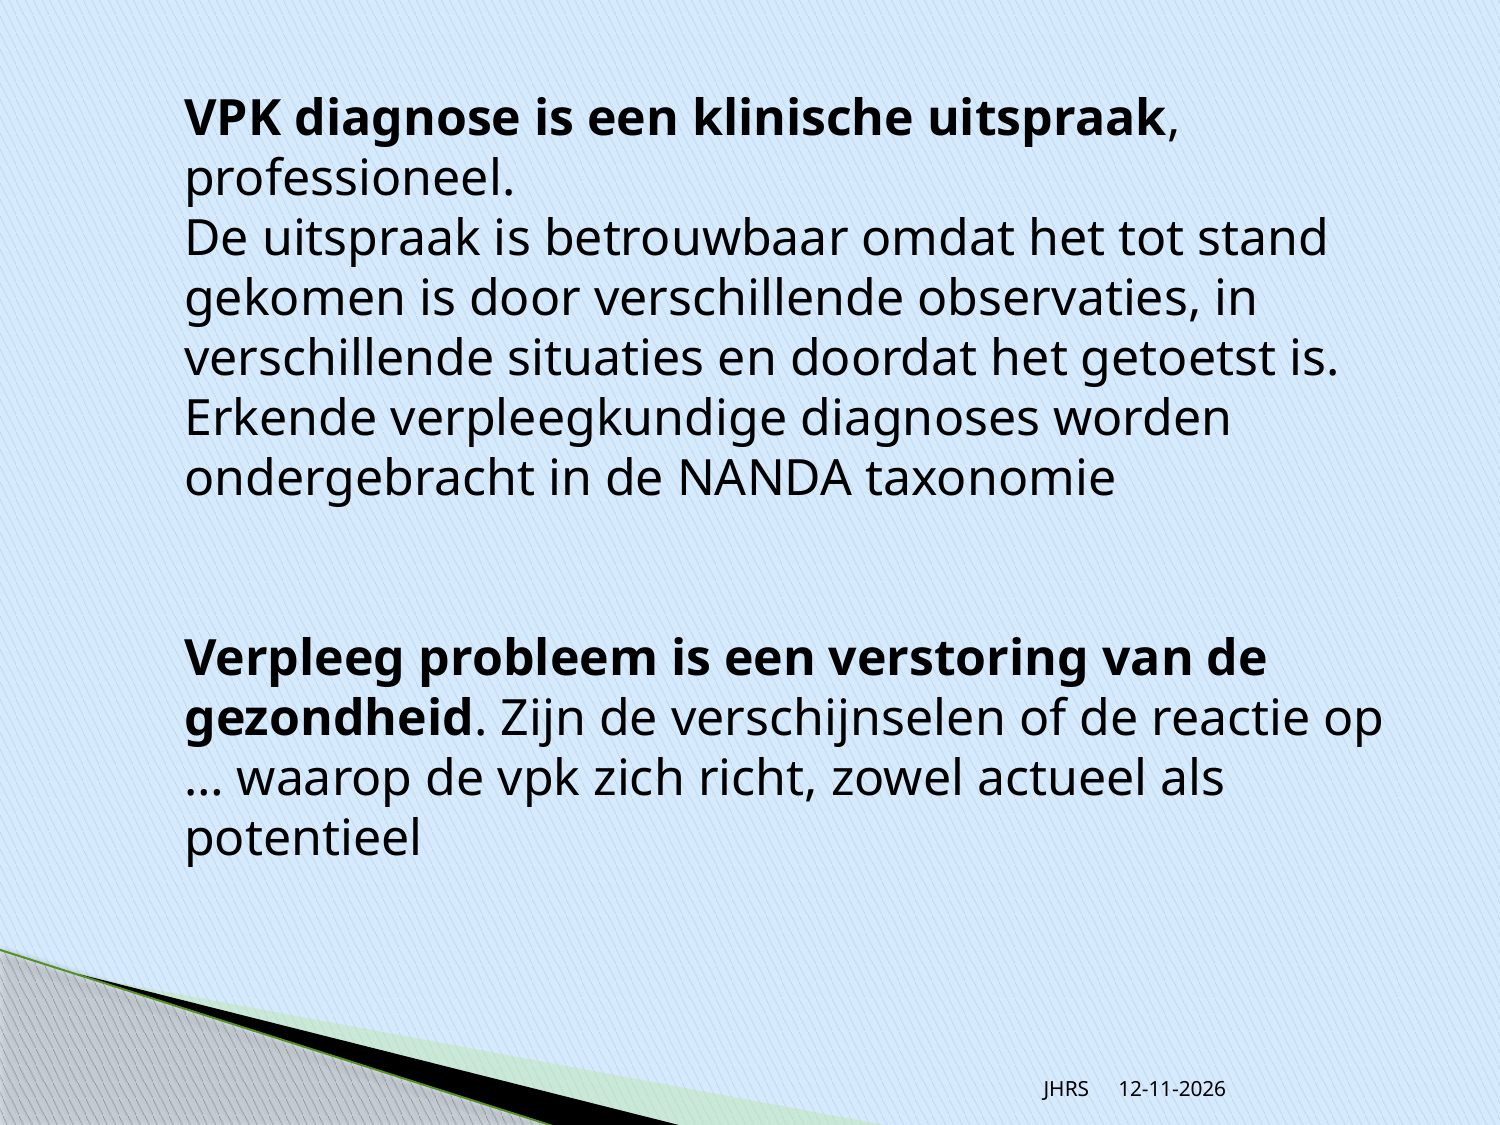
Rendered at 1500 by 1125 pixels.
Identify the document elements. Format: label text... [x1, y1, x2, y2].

footer JHRS [718, 1051, 1105, 1112]
text_box VPK diagnose is een klinische uitspraak, professioneel. De uitspraak is betrouwbaar omdat het tot stand gekomen is door verschillende observaties, in verschillende situaties en doordat het getoetst is. Erkende verpleegkundige diagnoses worden ondergebracht in de NANDA taxonomie Verpleeg probleem is een verstoring van de gezondheid. Zijn de verschijnselen of de reactie op … waarop de vpk zich richt, zowel actueel als potentieel [151, 78, 1416, 873]
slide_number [1105, 1051, 1419, 1112]
